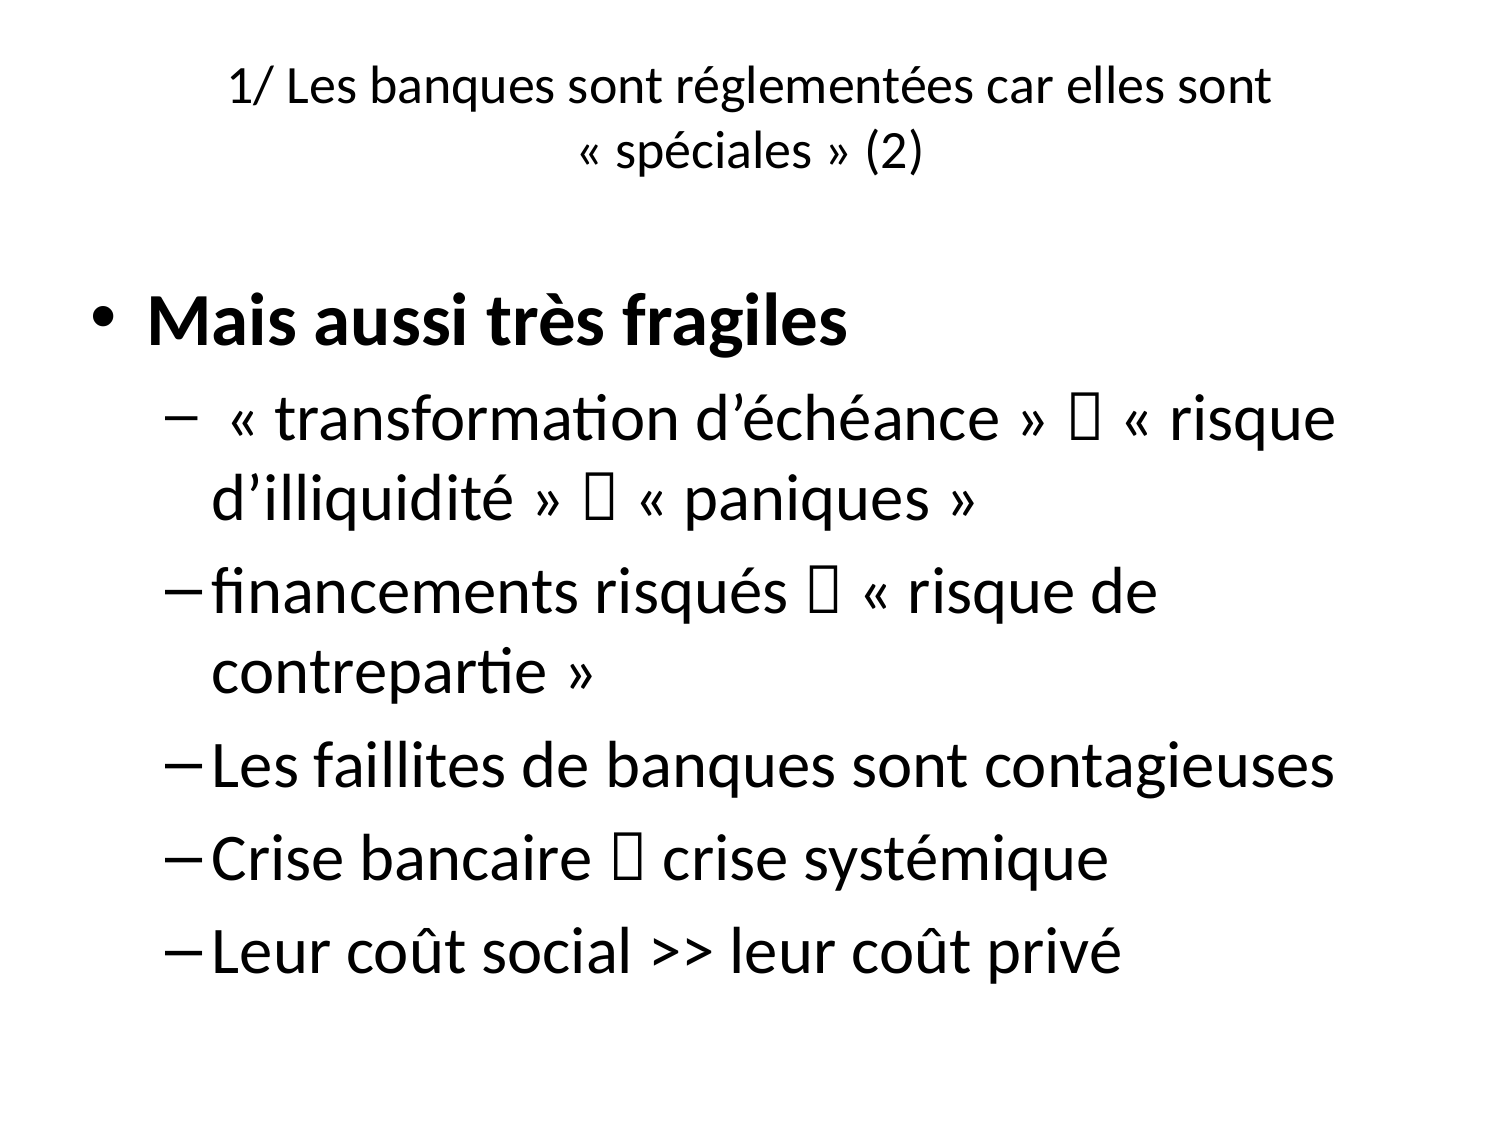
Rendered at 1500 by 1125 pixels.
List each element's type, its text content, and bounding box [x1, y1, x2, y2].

title 1/ Les banques sont réglementées car elles sont « spéciales » (2) [75, 41, 1425, 253]
list Mais aussi très fragiles « transformation d’échéance »  « risque d’illiquidité »  « paniques » financements risqués  « risque de contrepartie » Les faillites de banques sont contagieuses Crise bancaire  crise systémique Leur coût social >> leur coût privé [75, 262, 1425, 1005]
